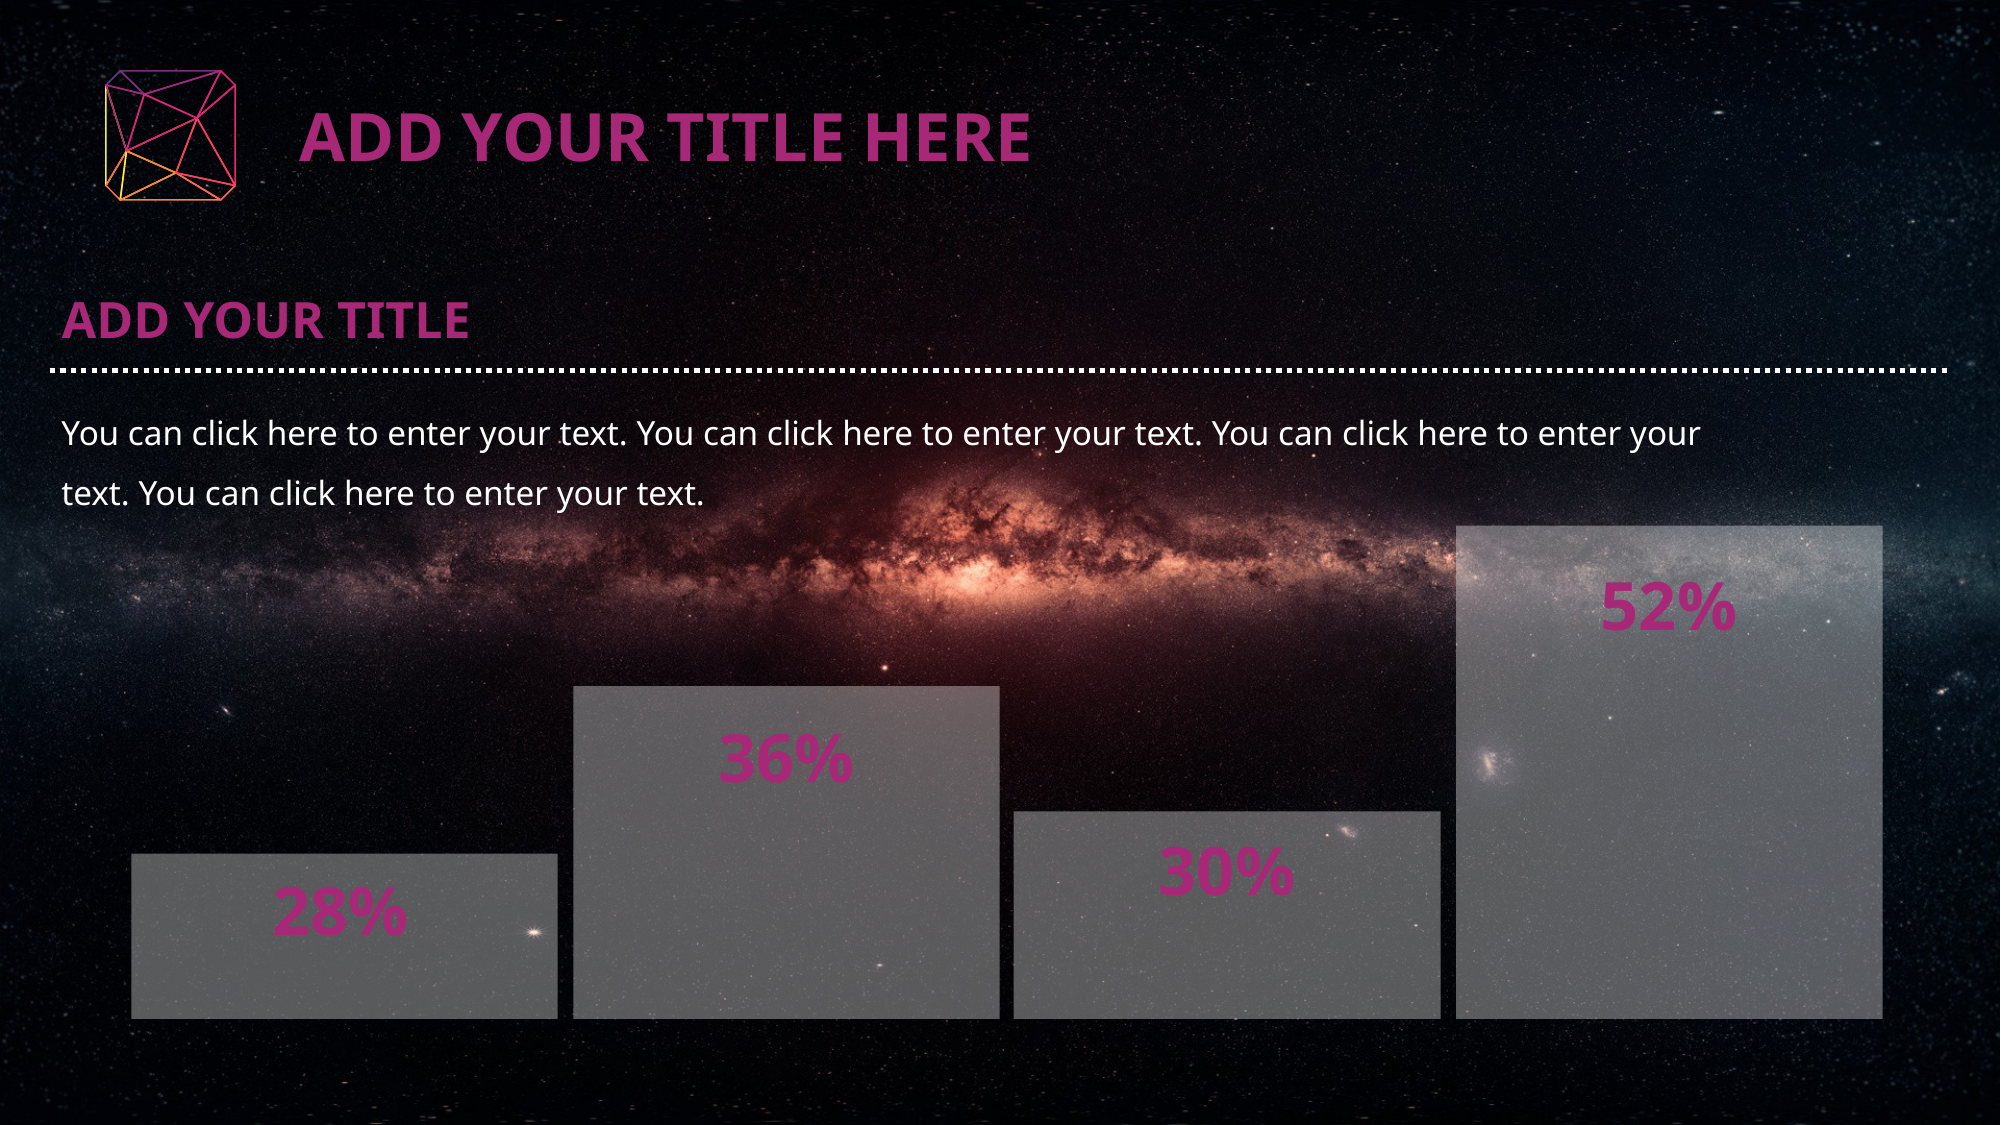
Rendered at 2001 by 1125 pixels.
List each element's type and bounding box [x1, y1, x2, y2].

picture [0, 0, 2000, 1125]
text_box [105, 70, 1354, 200]
